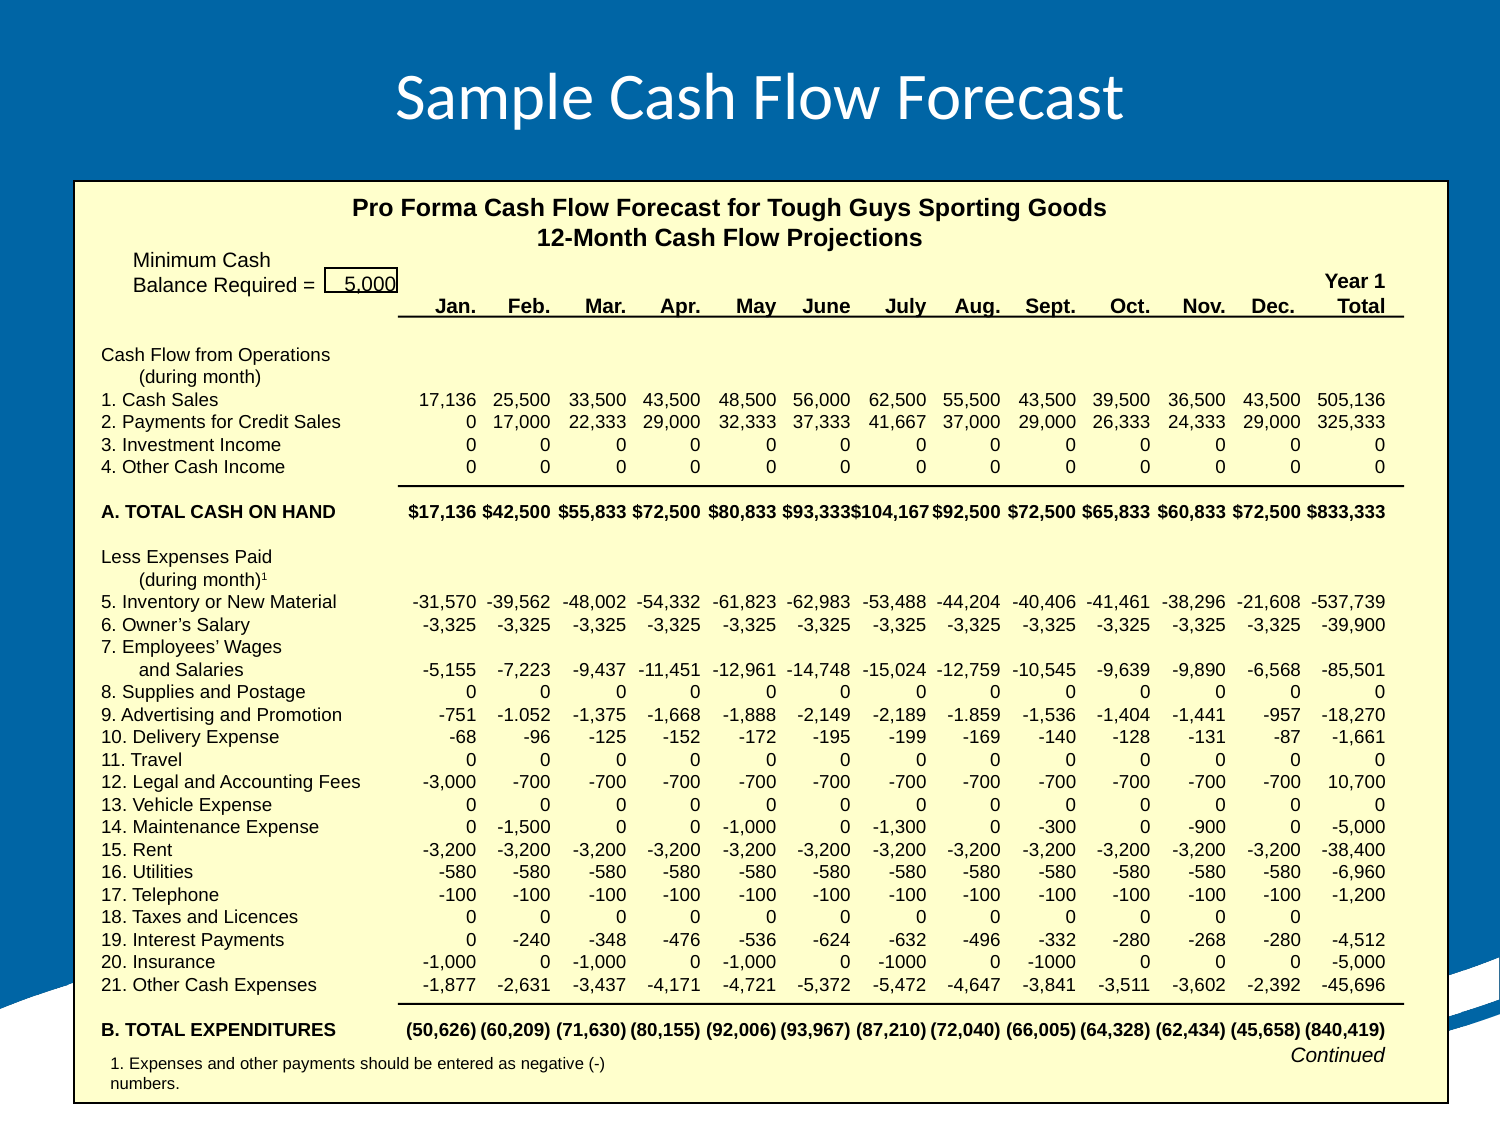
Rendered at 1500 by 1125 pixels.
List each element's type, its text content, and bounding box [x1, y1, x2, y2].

text_box Pro Forma Cash Flow Forecast for Tough Guys Sporting Goods 12-Month Cash Flow Projections [336, 183, 1124, 259]
text_box Year 1 Jan. Feb. Mar. Apr. May June July Aug. Sept. Oct. Nov. Dec. Total Cash Flow from Operations (during month) 1. Cash Sales 17,136 25,500 33,500 43,500 48,500 56,000 62,500 55,500 43,500 39,500 36,500 43,500 505,136 2. Payments for Credit Sales 0 17,000 22,333 29,000 32,333 37,333 41,667 37,000 29,000 26,333 24,333 29,000 325,333 3. Investment Income 0 0 0 0 0 0 0 0 0 0 0 0 0 4. Other Cash Income 0 0 0 0 0 0 0 0 0 0 0 0 0 A. TOTAL CASH ON HAND $17,136 $42,500 $55,833 $72,500 $80,833 $93,333 $104,167 $92,500 $72,500 $65,833 $60,833 $72,500 $833,333 Less Expenses Paid (during month)1 5. Inventory or New Material -31,570 -39,562 -48,002 -54,332 -61,823 -62,983 -53,488 -44,204 -40,406 -41,461 -38,296 -21,608 -537,739 6. Owner’s Salary -3,325 -3,325 -3,325 -3,325 -3,325 -3,325 -3,325 -3,325 -3,325 -3,325 -3,325 -3,325 -39,900 7. Employees’ Wages and Salaries -5,155 -7,223 -9,437 -11,451 -12,961 -14,748 -15,024 -12,759 -10,545 -9,639 -9,890 -6,568 -85,501 8. Supplies and Postage 0 0 0 0 0 0 0 0 0 0 0 0 0 9. Advertising and Promotion -751 -1.052 -1,375 -1,668 -1,888 -2,149 -2,189 -1.859 -1,536 -1,404 -1,441 -957 -18,270 10. Delivery Expense -68 -96 -125 -152 -172 -195 -199 -169 -140 -128 -131 -87 -1,661 11. Travel 0 0 0 0 0 0 0 0 0 0 0 0 0 12. Legal and Accounting Fees -3,000 -700 -700 -700 -700 -700 -700 -700 -700 -700 -700 -700 10,700 13. Vehicle Expense 0 0 0 0 0 0 0 0 0 0 0 0 0 14. Maintenance Expense 0 -1,500 0 0 -1,000 0 -1,300 0 -300 0 -900 0 -5,000 15. Rent -3,200 -3,200 -3,200 -3,200 -3,200 -3,200 -3,200 -3,200 -3,200 -3,200 -3,200 -3,200 -38,400 16. Utilities -580 -580 -580 -580 -580 -580 -580 -580 -580 -580 -580 -580 -6,960 17. Telephone -100 -100 -100 -100 -100 -100 -100 -100 -100 -100 -100 -100 -1,200 18. Taxes and Licences 0 0 0 0 0 0 0 0 0 0 0 0 19. Interest Payments 0 -240 -348 -476 -536 -624 -632 -496 -332 -280 -268 -280 -4,512 20. Insurance -1,000 0 -1,000 0 -1,000 0 -1000 0 -1000 0 0 0 -5,000 21. Other Cash Expenses -1,877 -2,631 -3,437 -4,171 -4,721 -5,372 -5,472 -4,647 -3,841 -3,511 -3,602 -2,392 -45,696 B. TOTAL EXPENDITURES (50,626) (60,209) (71,630) (80,155) (92,006) (93,967) (87,210) (72,040) (66,005) (64,328) (62,434) (45,658) (840,419) [85, 260, 1500, 1071]
text_box 1. Expenses and other payments should be entered as negative (-) numbers. [95, 1045, 693, 1101]
text_box Continued [1275, 1034, 1401, 1075]
text_box [73, 180, 1448, 1104]
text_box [324, 263, 412, 304]
title Sample Cash Flow Forecast [122, 36, 1398, 149]
text_box Minimum Cash Balance Required = [117, 238, 419, 305]
picture [0, 928, 1500, 1125]
